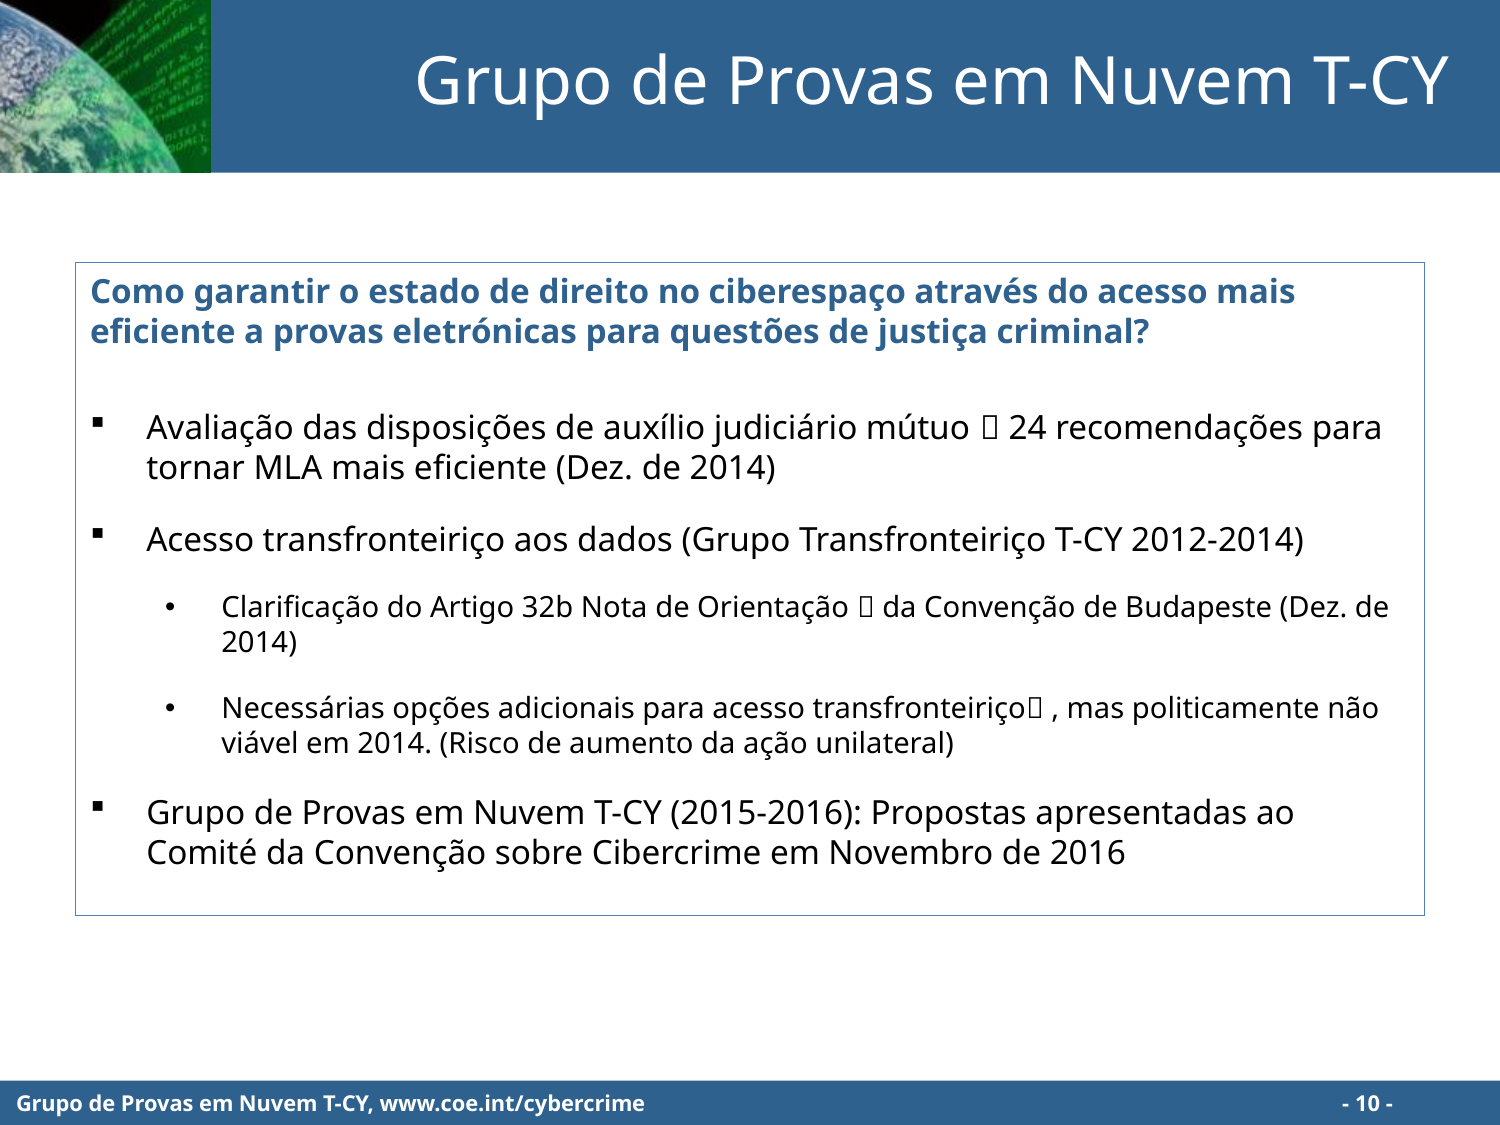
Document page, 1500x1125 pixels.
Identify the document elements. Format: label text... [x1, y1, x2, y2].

text_box Grupo de Provas em Nuvem T-CY, www.coe.int/cybercrime - 10 - [1, 1082, 1500, 1125]
list Como garantir o estado de direito no ciberespaço através do acesso mais eficiente a provas eletrónicas para questões de justiça criminal? Avaliação das disposições de auxílio judiciário mútuo  24 recomendações para tornar MLA mais eficiente (Dez. de 2014) Acesso transfronteiriço aos dados (Grupo Transfronteiriço T-CY 2012-2014) Clarificação do Artigo 32b Nota de Orientação  da Convenção de Budapeste (Dez. de 2014) Necessárias opções adicionais para acesso transfronteiriço , mas politicamente não viável em 2014. (Risco de aumento da ação unilateral) Grupo de Provas em Nuvem T-CY (2015-2016): Propostas apresentadas ao Comité da Convenção sobre Cibercrime em Novembro de 2016 [75, 262, 1425, 916]
text_box Grupo de Provas em Nuvem T-CY [230, 30, 1483, 126]
text_box [214, 0, 1500, 175]
text_box [0, 1079, 1500, 1125]
picture [0, 0, 212, 173]
